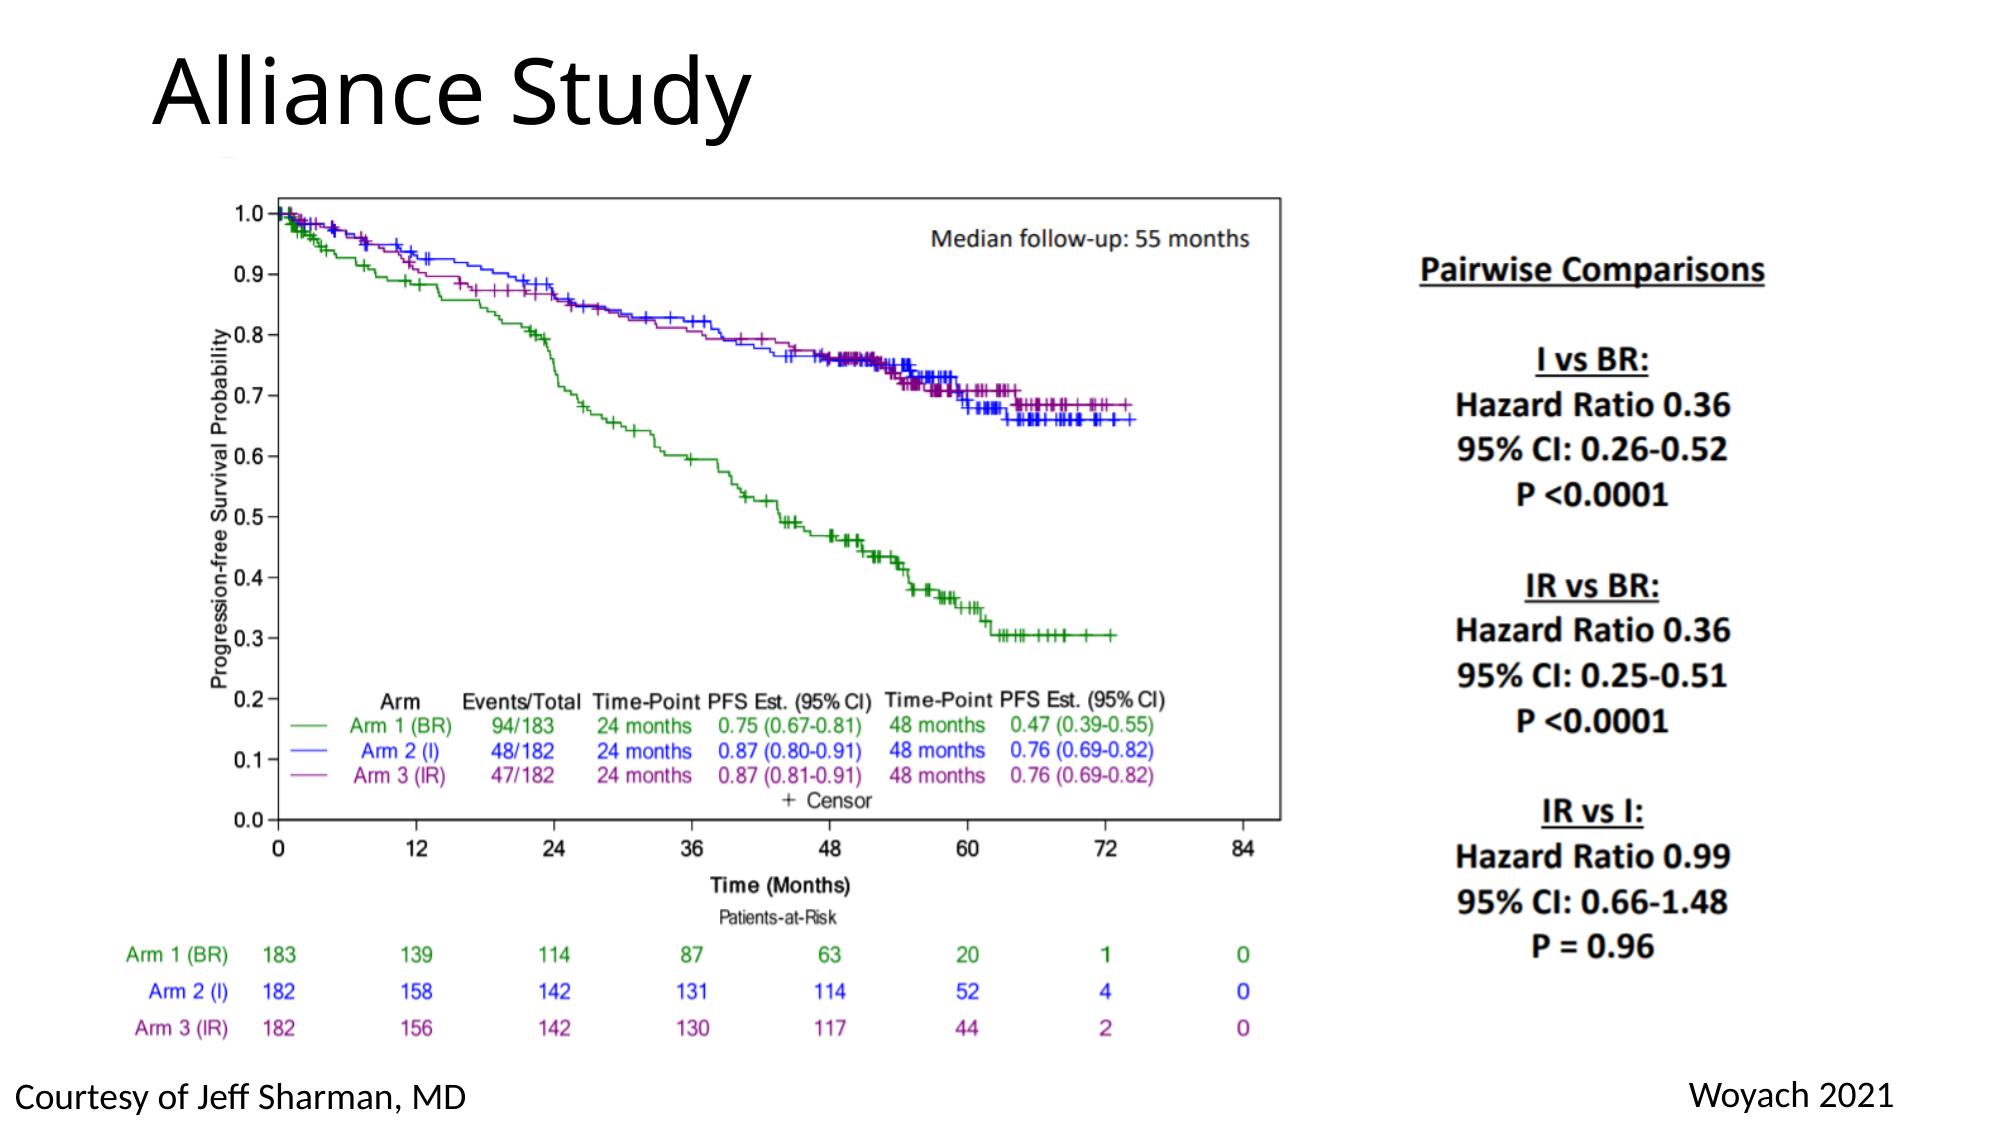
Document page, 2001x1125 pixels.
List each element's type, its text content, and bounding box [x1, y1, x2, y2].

text_box Courtesy of Jeff Sharman, MD [0, 1064, 1012, 1125]
text_box Woyach 2021 [1674, 1062, 1964, 1122]
picture [92, 157, 1790, 1042]
title Alliance Study [137, 2, 1863, 188]
